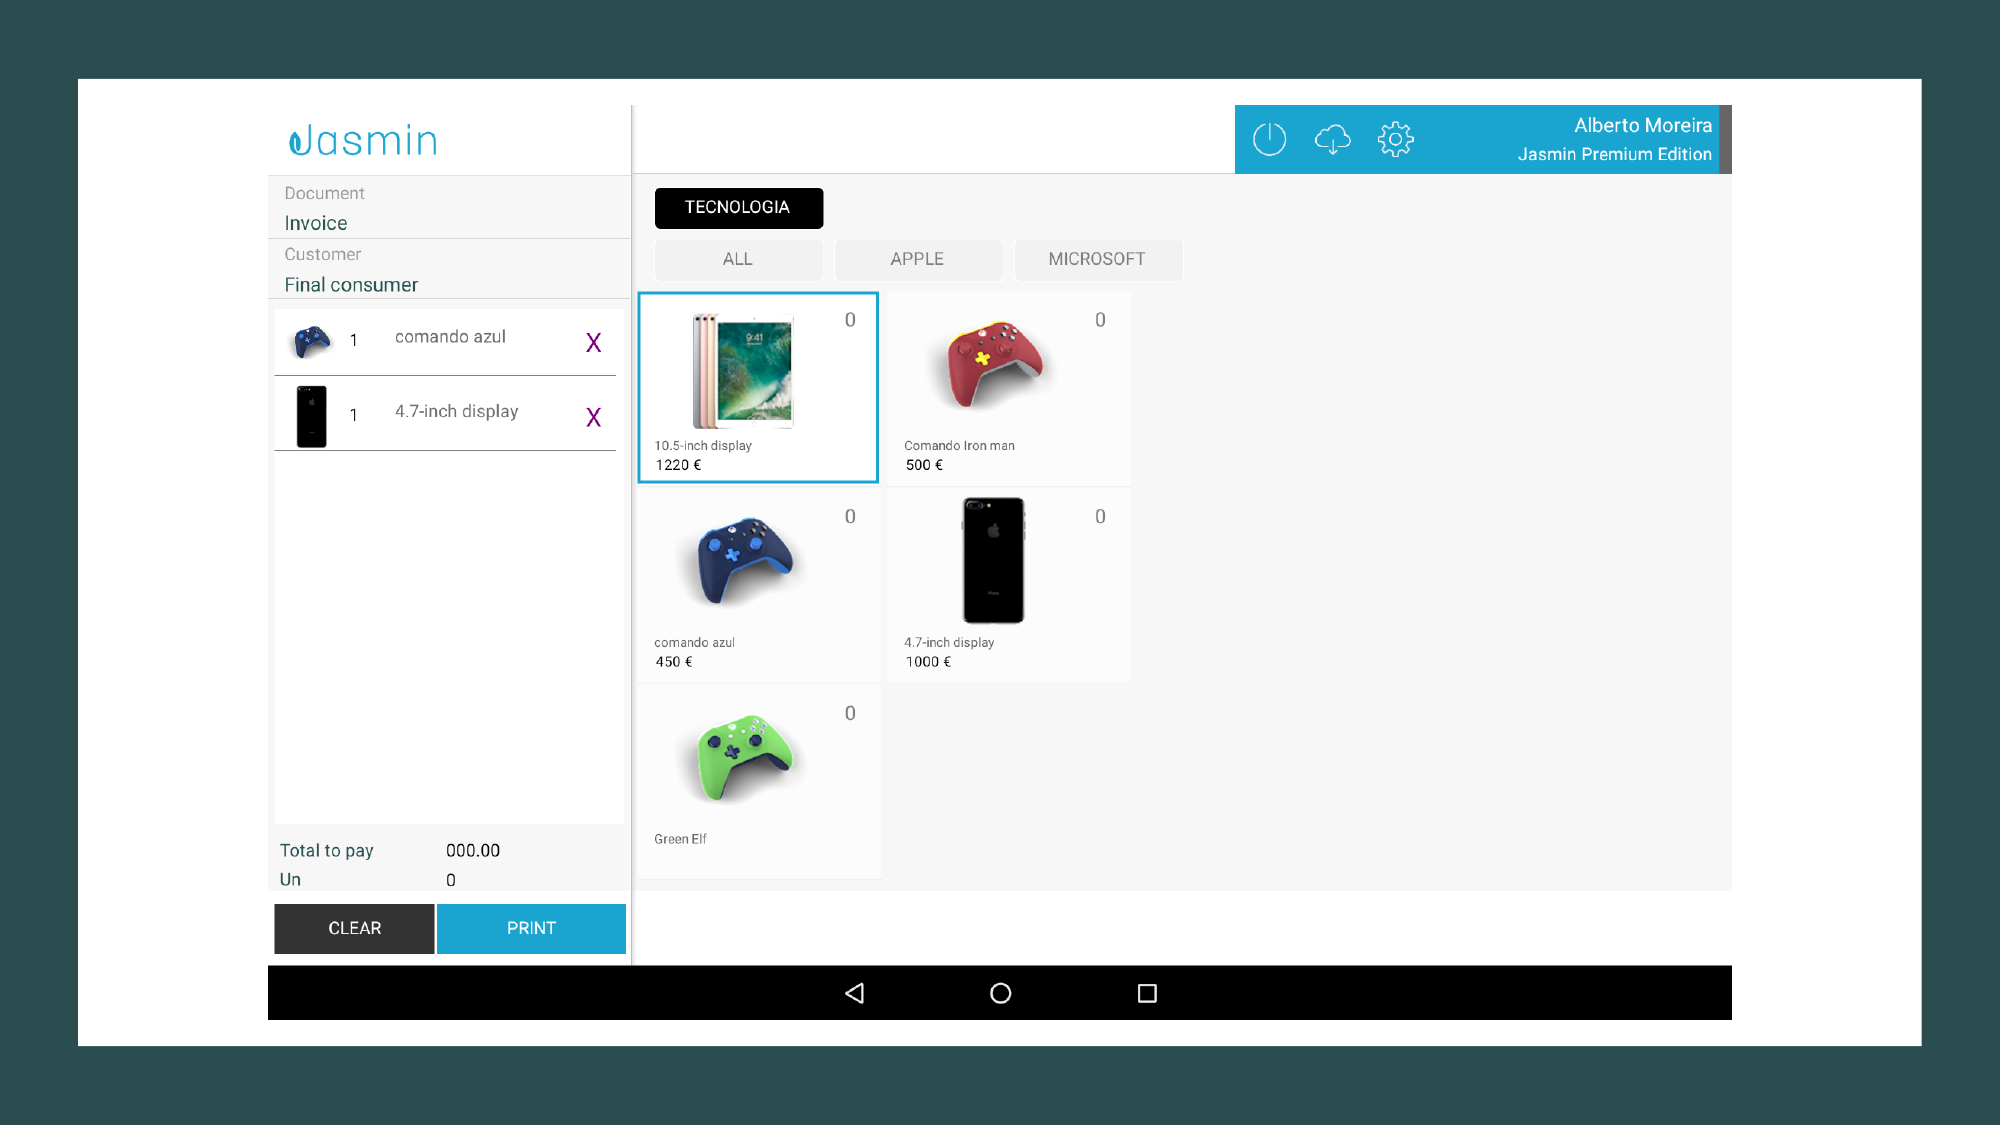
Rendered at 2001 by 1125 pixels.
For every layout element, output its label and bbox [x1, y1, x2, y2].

text_box [77, 78, 1923, 1047]
text_box [0, 0, 2000, 1125]
picture [268, 105, 1732, 1020]
